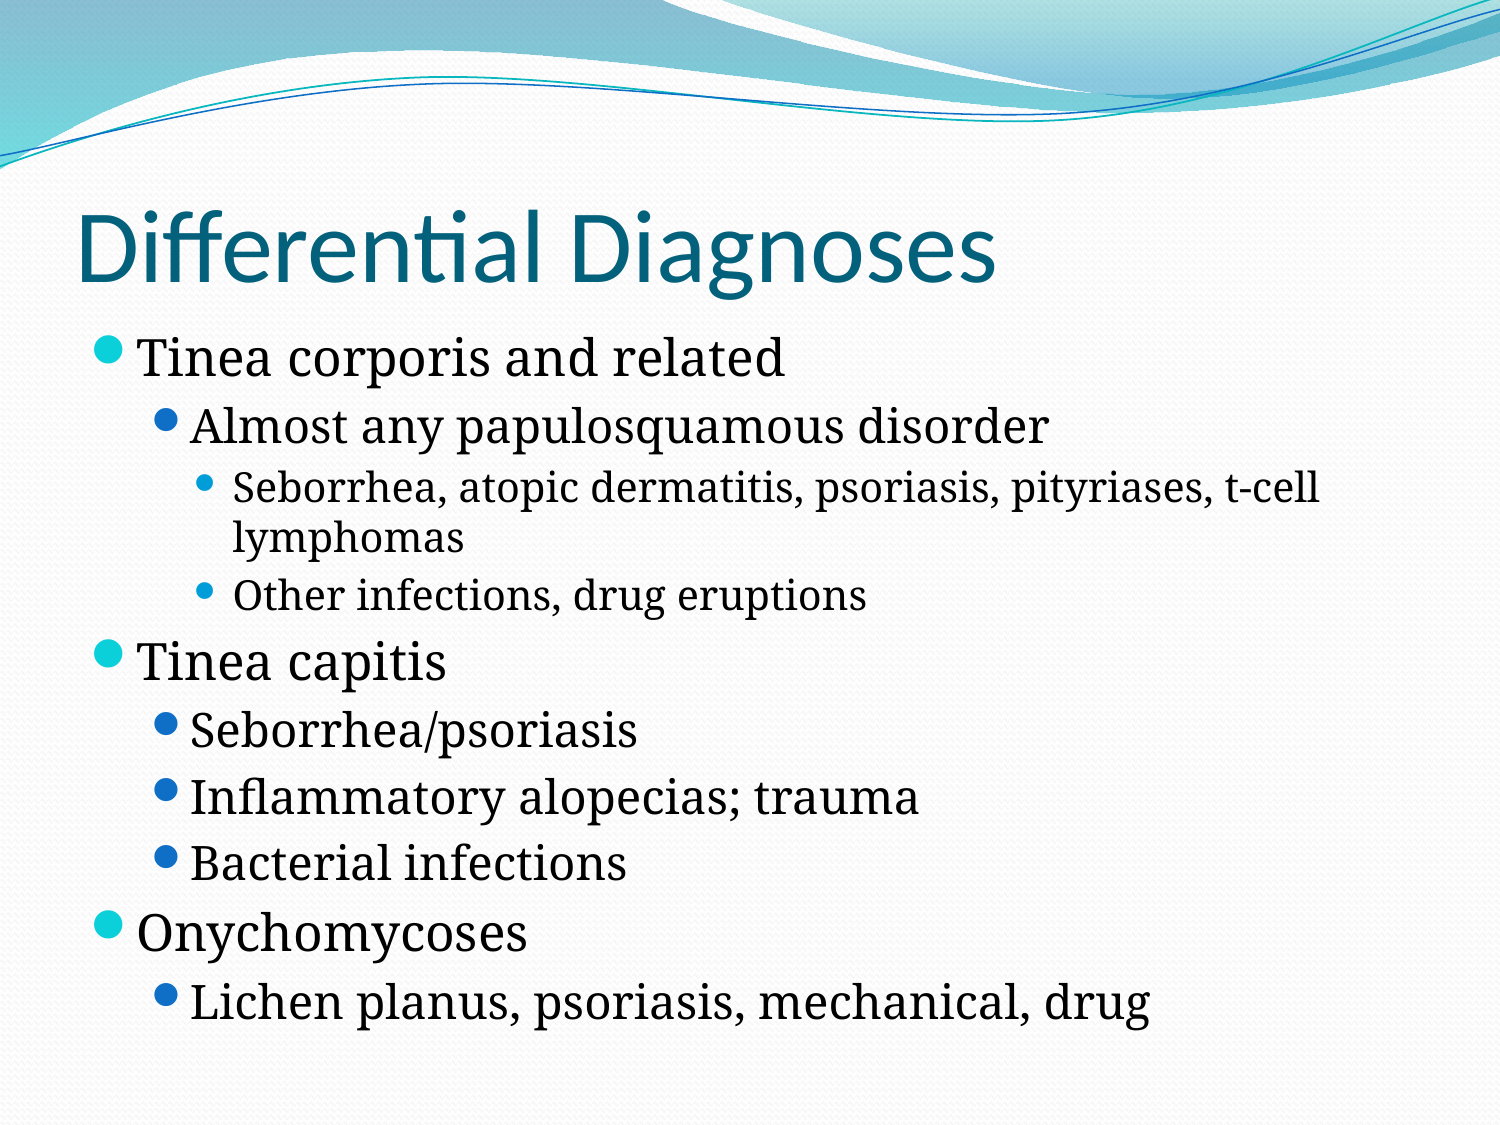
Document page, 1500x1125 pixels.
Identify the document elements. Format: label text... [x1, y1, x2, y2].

list Tinea corporis and related Almost any papulosquamous disorder Seborrhea, atopic dermatitis, psoriasis, pityriases, t-cell lymphomas Other infections, drug eruptions Tinea capitis Seborrhea/psoriasis Inflammatory alopecias; trauma Bacterial infections Onychomycoses Lichen planus, psoriasis, mechanical, drug [74, 317, 1426, 1038]
title Differential Diagnoses [74, 115, 1426, 304]
